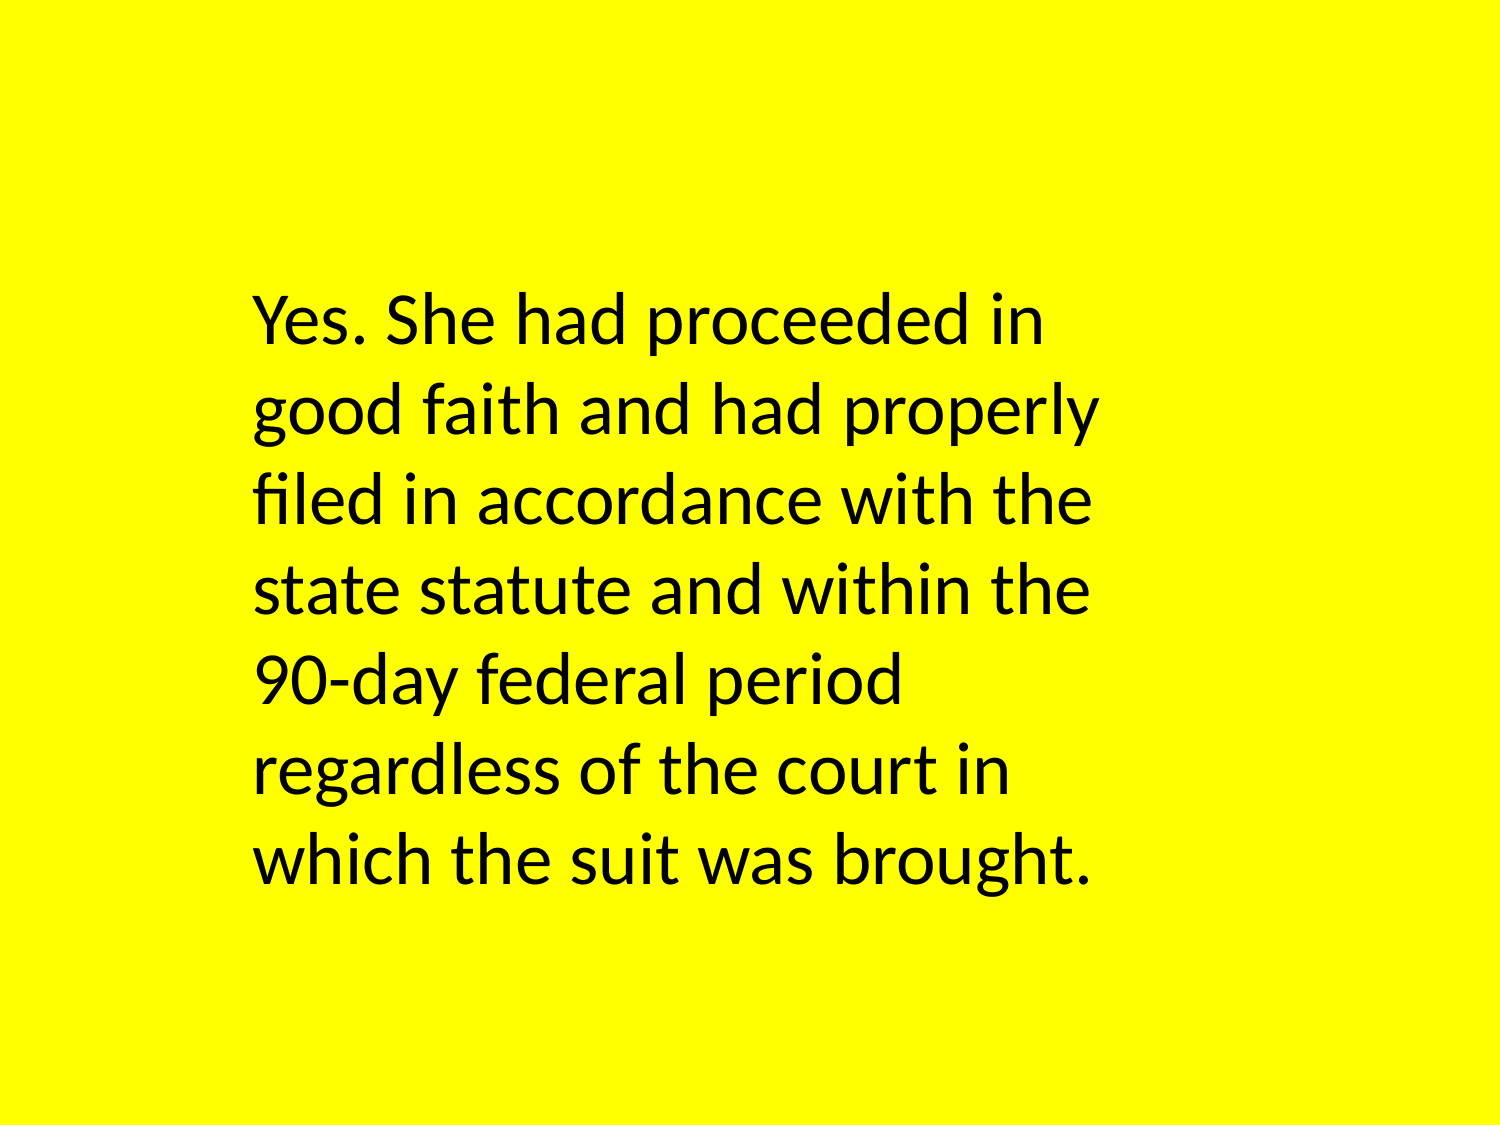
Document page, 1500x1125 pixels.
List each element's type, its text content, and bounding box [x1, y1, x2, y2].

text_box Yes. She had proceeded in good faith and had properly filed in accordance with the state statute and within the 90-day federal period regardless of the court in which the suit was brought. [237, 262, 1213, 908]
